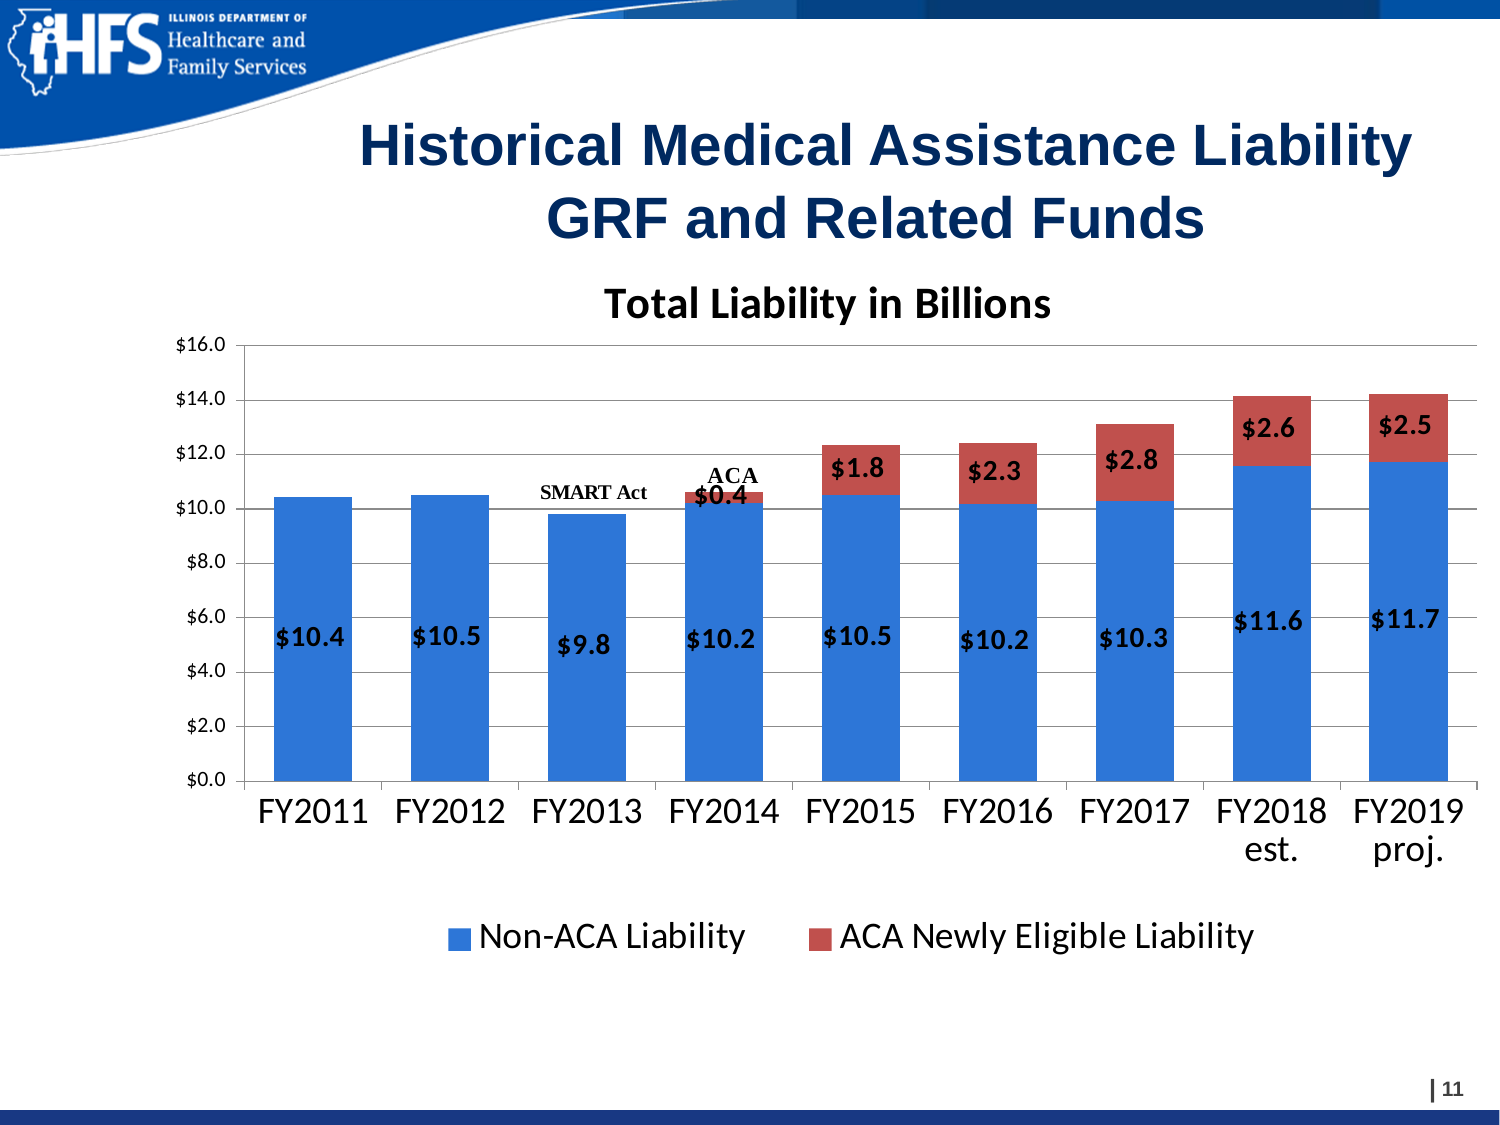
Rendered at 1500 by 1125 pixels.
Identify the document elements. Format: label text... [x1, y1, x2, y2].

title Historical Medical Assistance Liability GRF and Related Funds [235, 96, 1500, 244]
chart [156, 248, 1500, 974]
picture [0, 0, 1500, 156]
